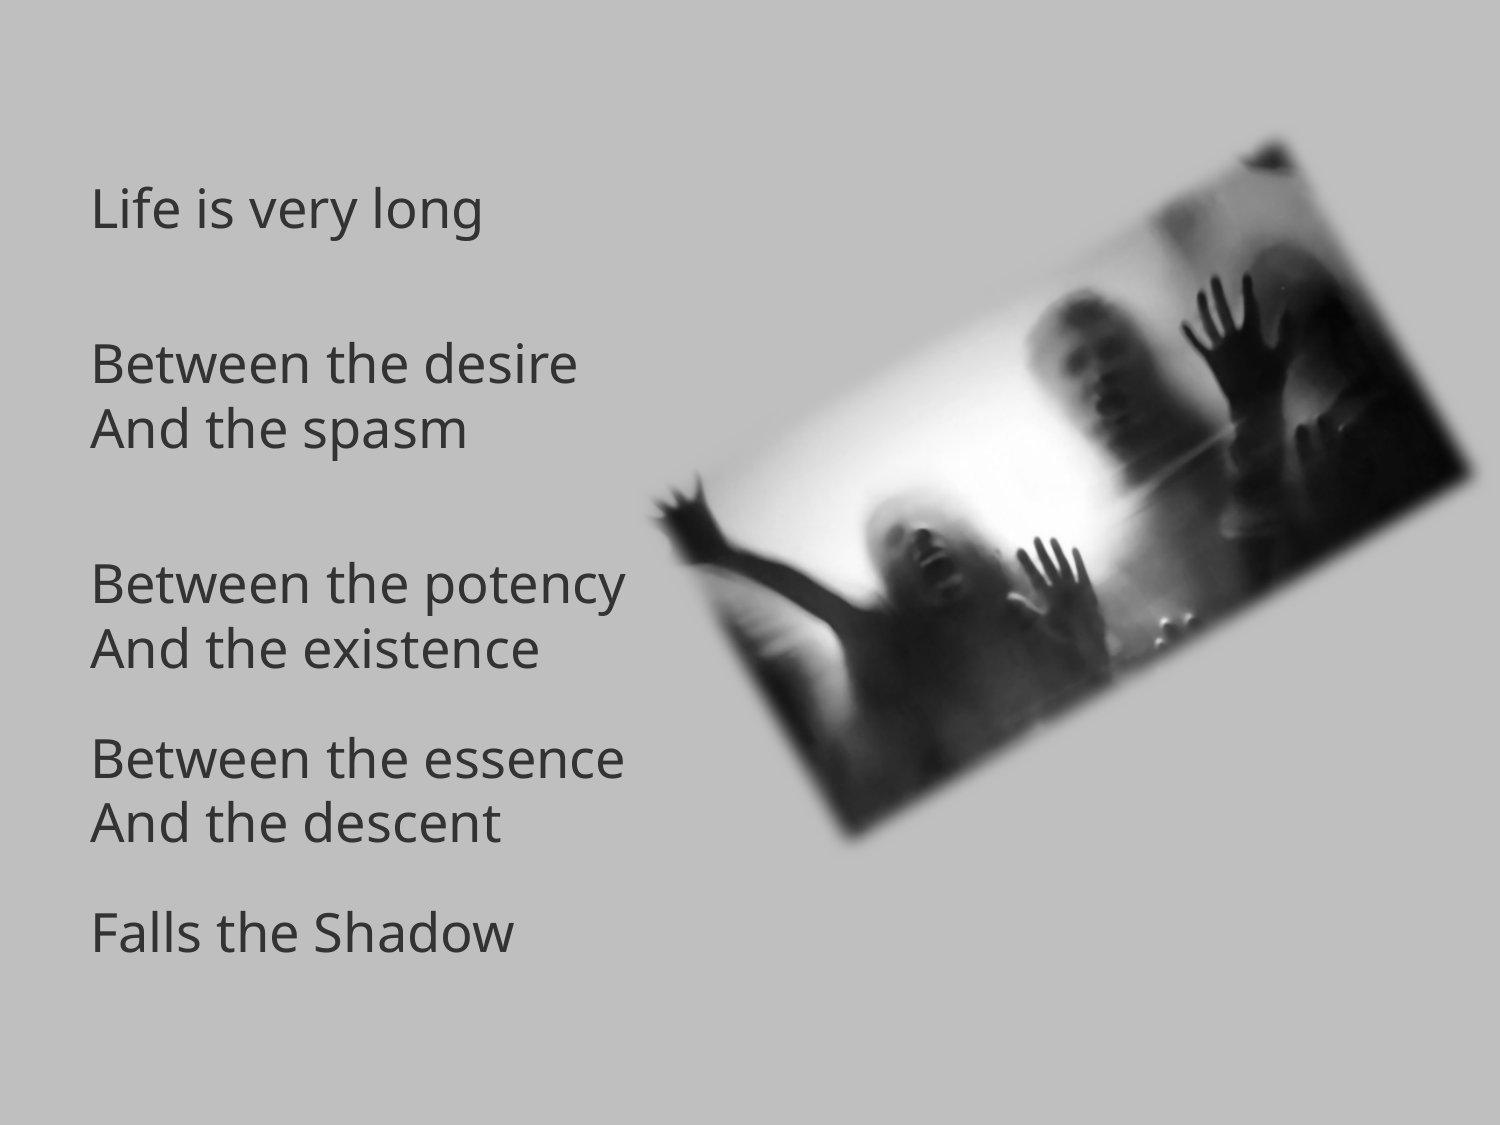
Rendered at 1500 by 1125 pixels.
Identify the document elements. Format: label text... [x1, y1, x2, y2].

picture [664, 158, 1458, 825]
text_box Life is very long Between the desire And the spasm Between the potency And the existence Between the essence And the descent Falls the Shadow [75, 166, 679, 972]
